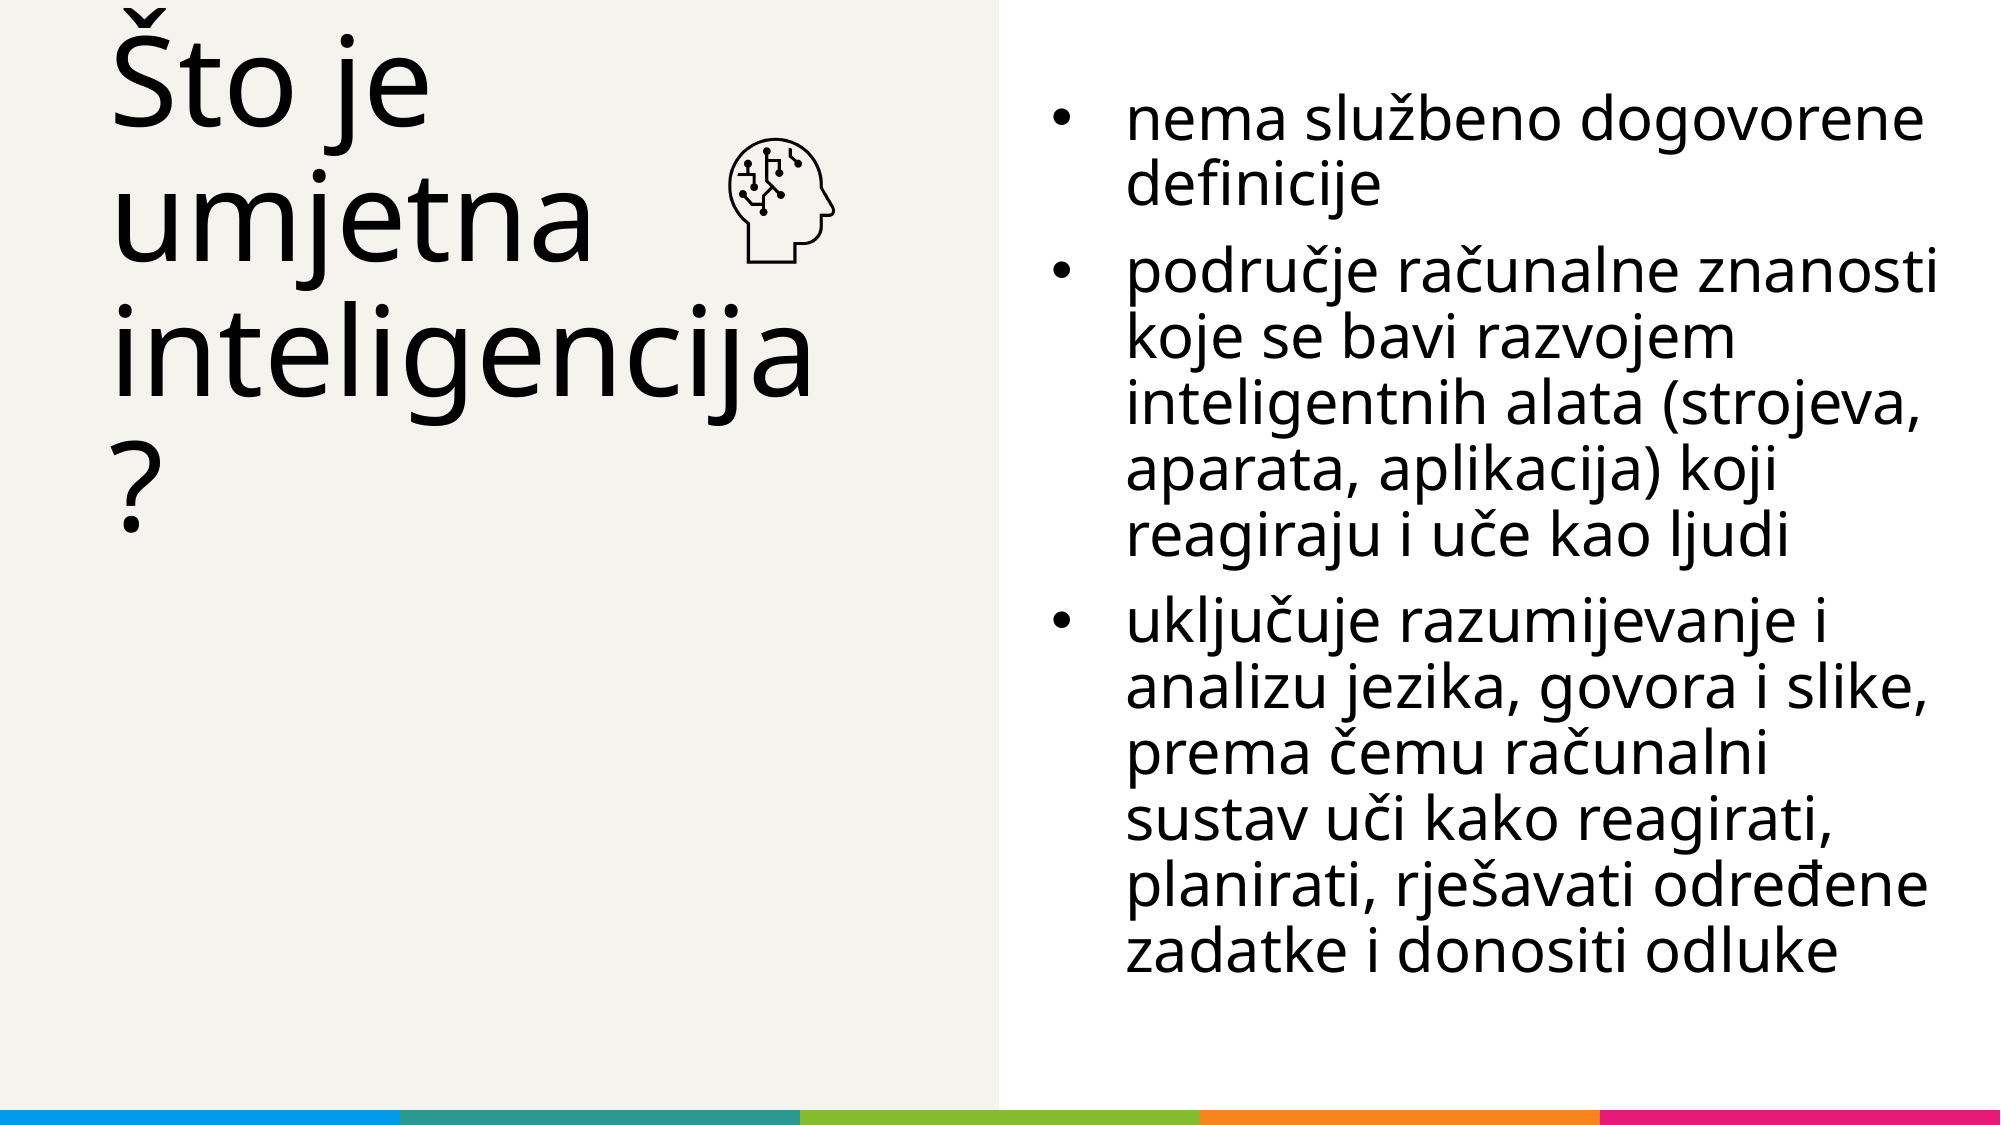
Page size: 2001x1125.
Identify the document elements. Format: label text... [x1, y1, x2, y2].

picture [705, 125, 857, 277]
title Što je umjetna inteligencija? [94, 303, 863, 566]
list nema službeno dogovorene definicije područje računalne znanosti koje se bavi razvojem inteligentnih alata (strojeva, aparata, aplikacija) koji reagiraju i uče kao ljudi uključuje razumijevanje i analizu jezika, govora i slike, prema čemu računalni sustav uči kako reagirati, planirati, rješavati određene zadatke i donositi odluke [999, 43, 1961, 1090]
